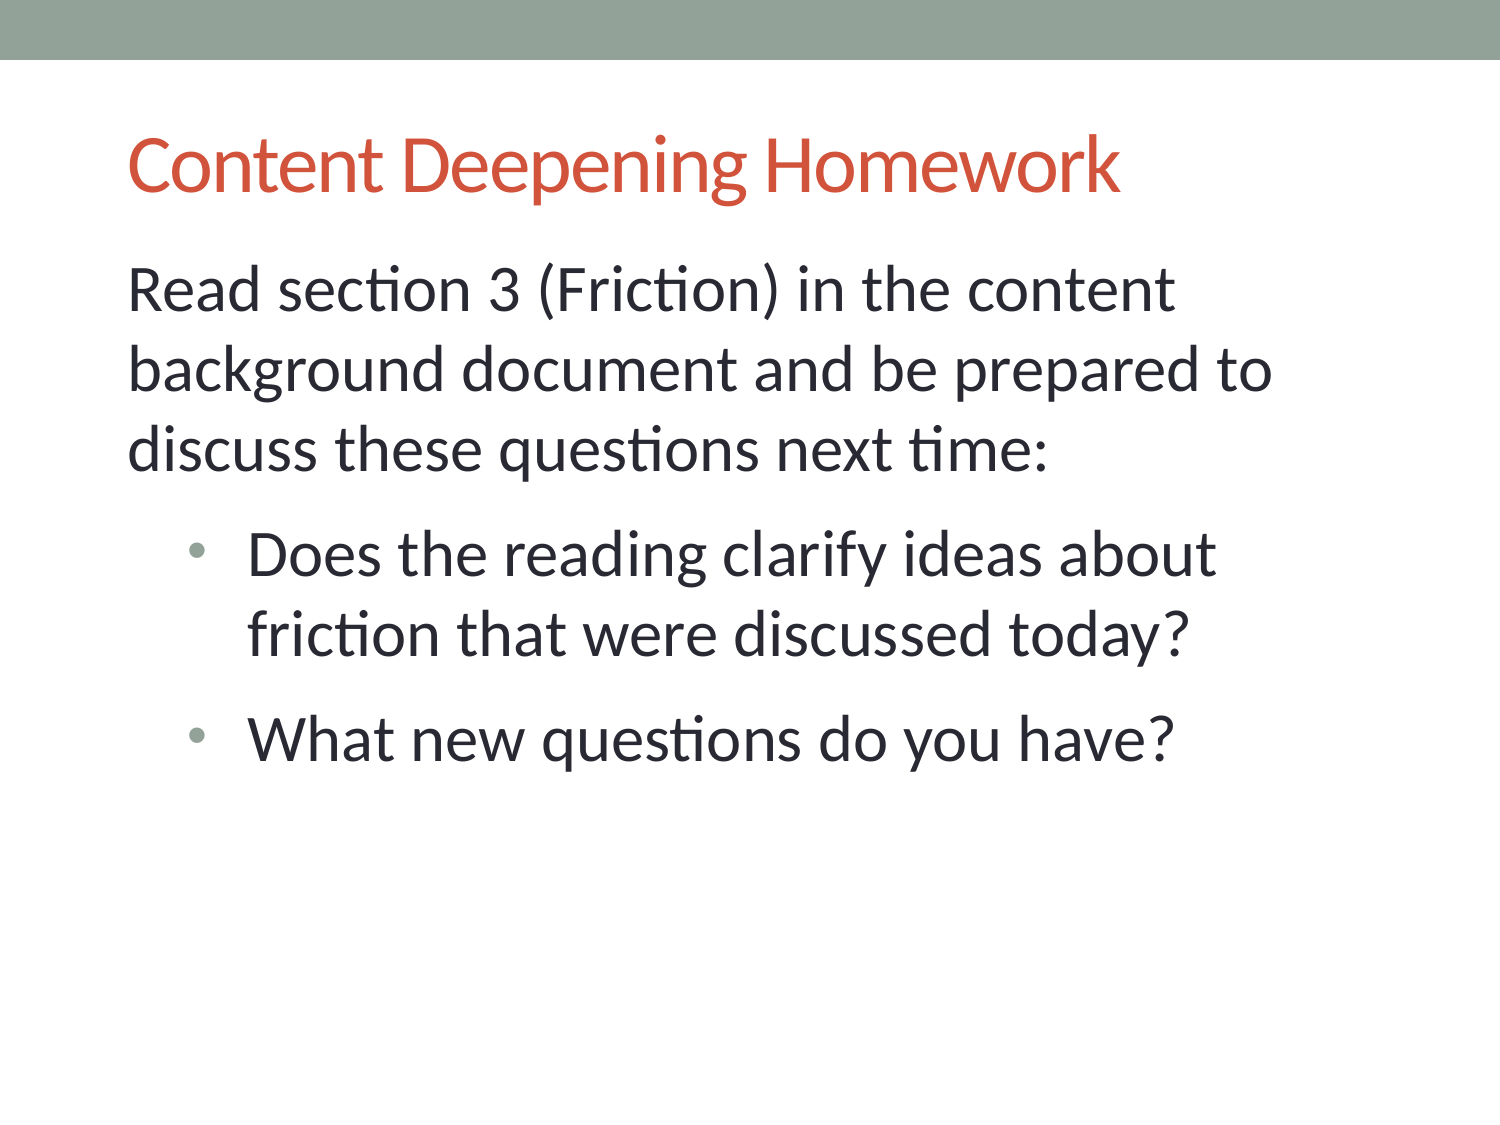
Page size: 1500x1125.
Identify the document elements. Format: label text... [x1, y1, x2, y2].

title Content Deepening Homework [112, 75, 1438, 243]
list Read section 3 (Friction) in the content background document and be prepared to discuss these questions next time: Does the reading clarify ideas about friction that were discussed today? What new questions do you have? [112, 237, 1425, 1025]
